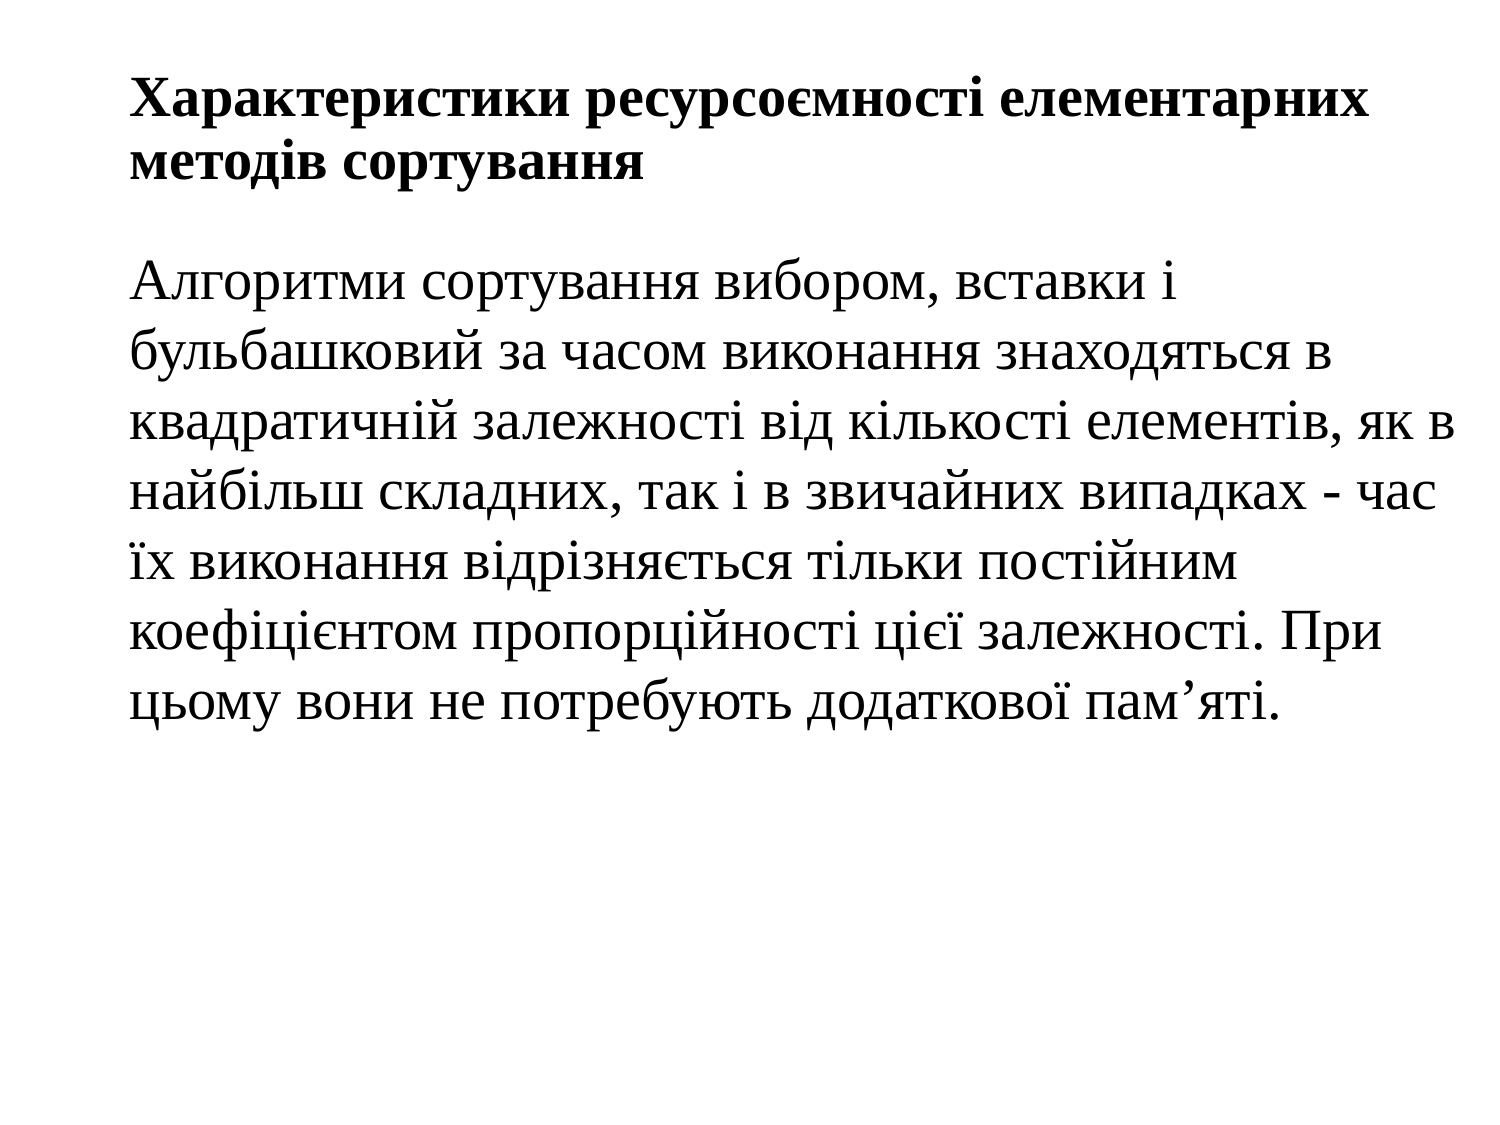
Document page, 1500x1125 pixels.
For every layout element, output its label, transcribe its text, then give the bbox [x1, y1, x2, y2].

list Характеристики ресурсоємності елементарних методів сортування Алгоритми сортування вибором, вставки і бульбашковий за часом виконання знаходяться в квадратичній залежності від кількості елементів, як в найбільш складних, так і в звичайних випадках - час їх виконання відрізняється тільки постійним коефіцієнтом пропорційності цієї залежності. При цьому вони не потребують додаткової пам’яті. [0, 58, 1500, 1125]
